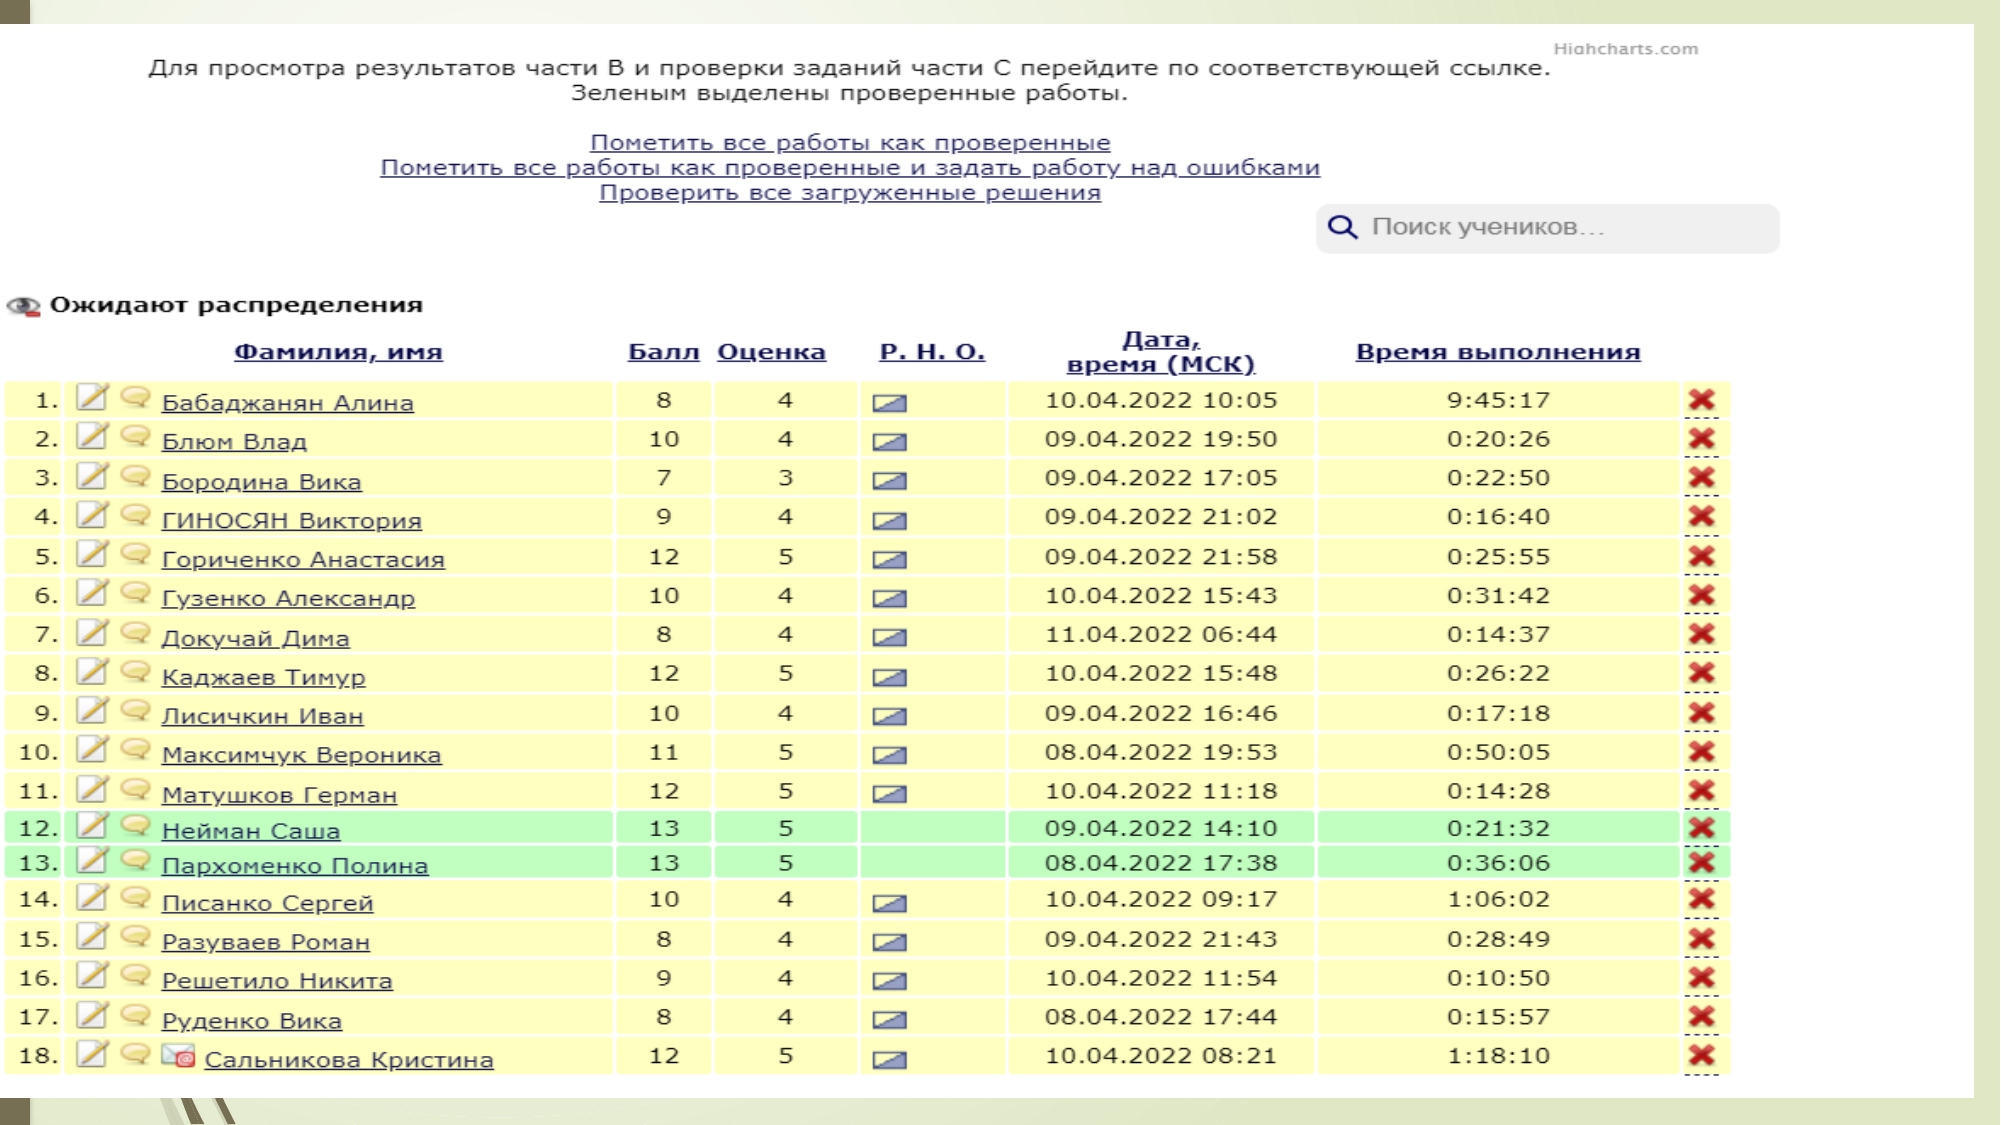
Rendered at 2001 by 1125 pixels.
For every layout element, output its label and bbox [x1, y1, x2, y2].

list [0, 23, 1974, 1098]
